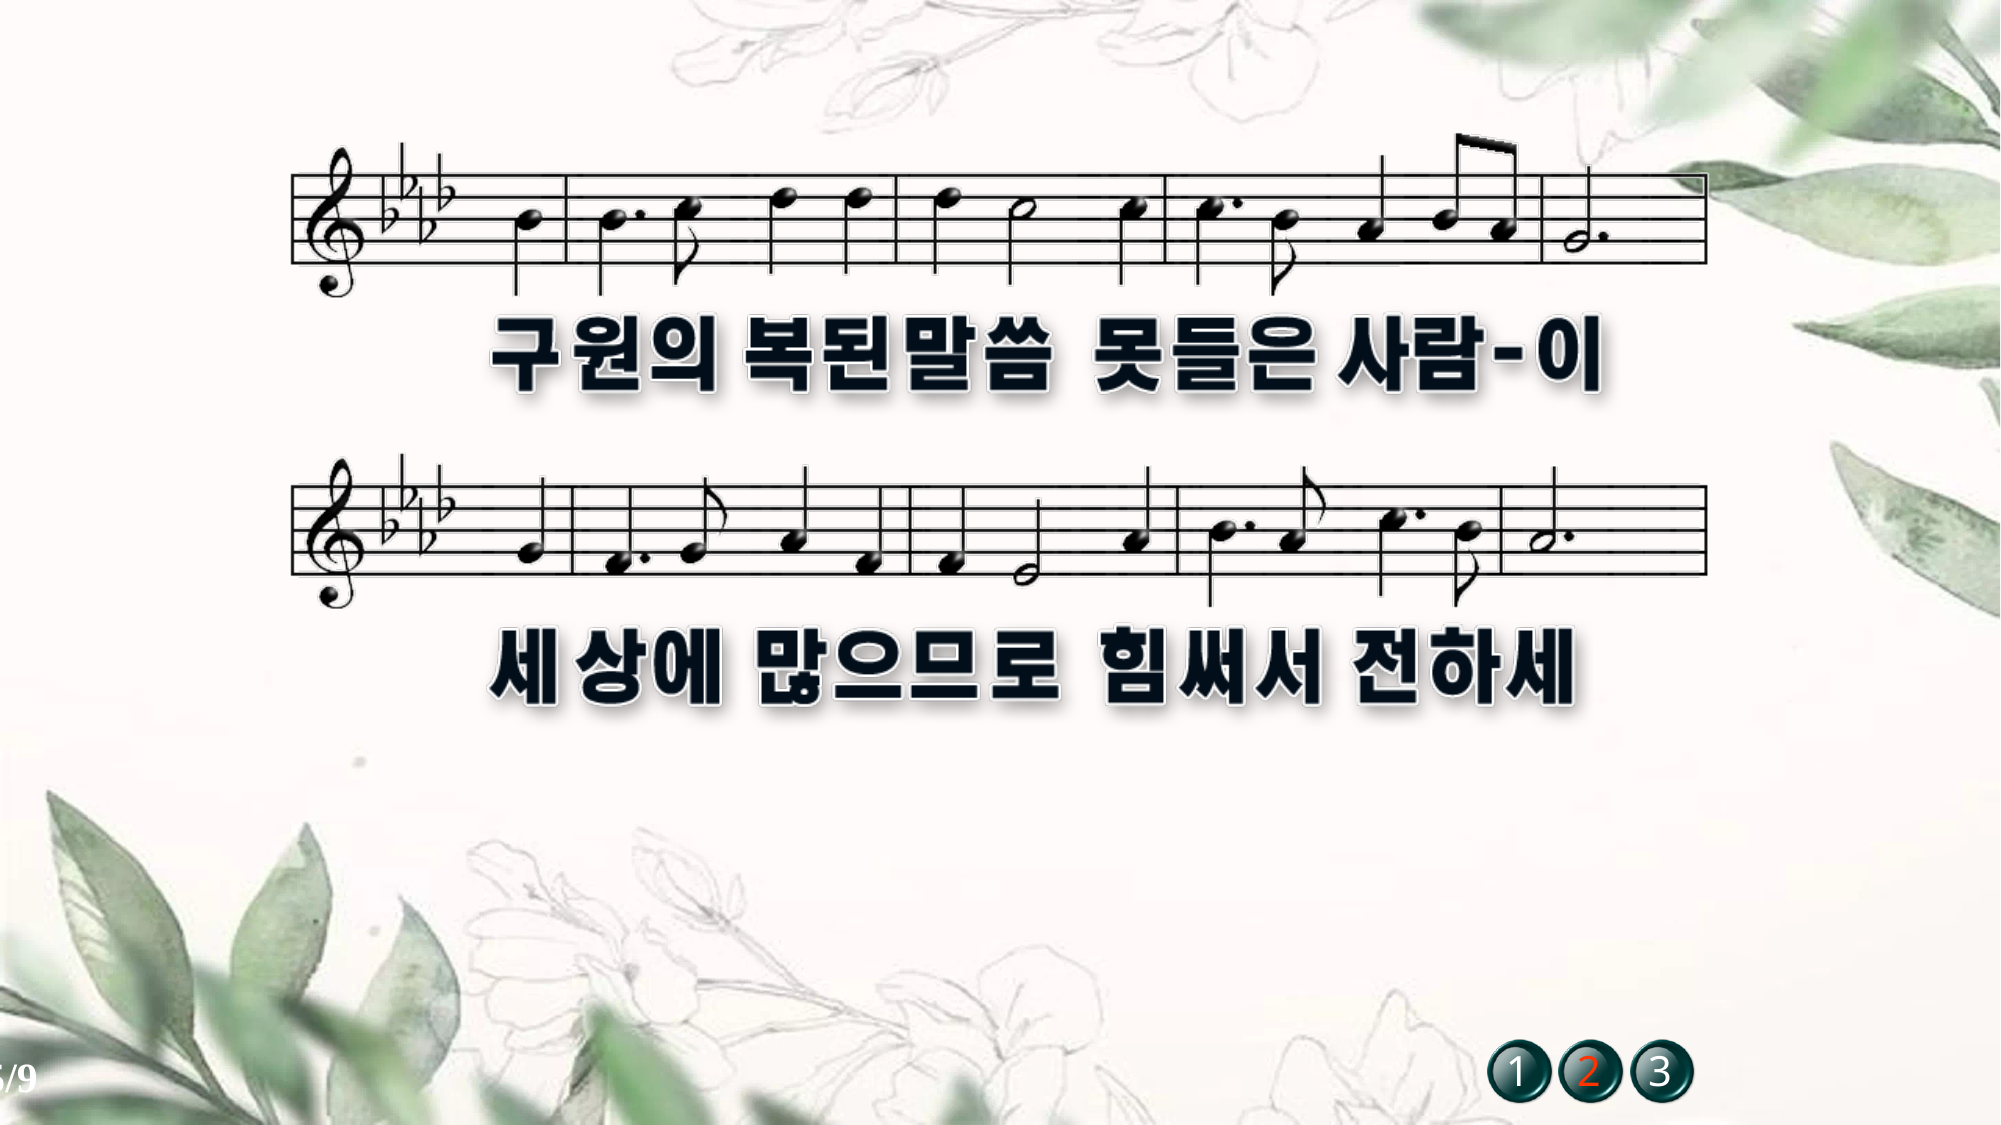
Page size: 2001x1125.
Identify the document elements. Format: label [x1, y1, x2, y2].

text_box [1627, 1035, 1697, 1106]
text_box [1484, 1035, 1555, 1106]
text_box [1555, 1035, 1626, 1106]
picture [0, 0, 2001, 1125]
